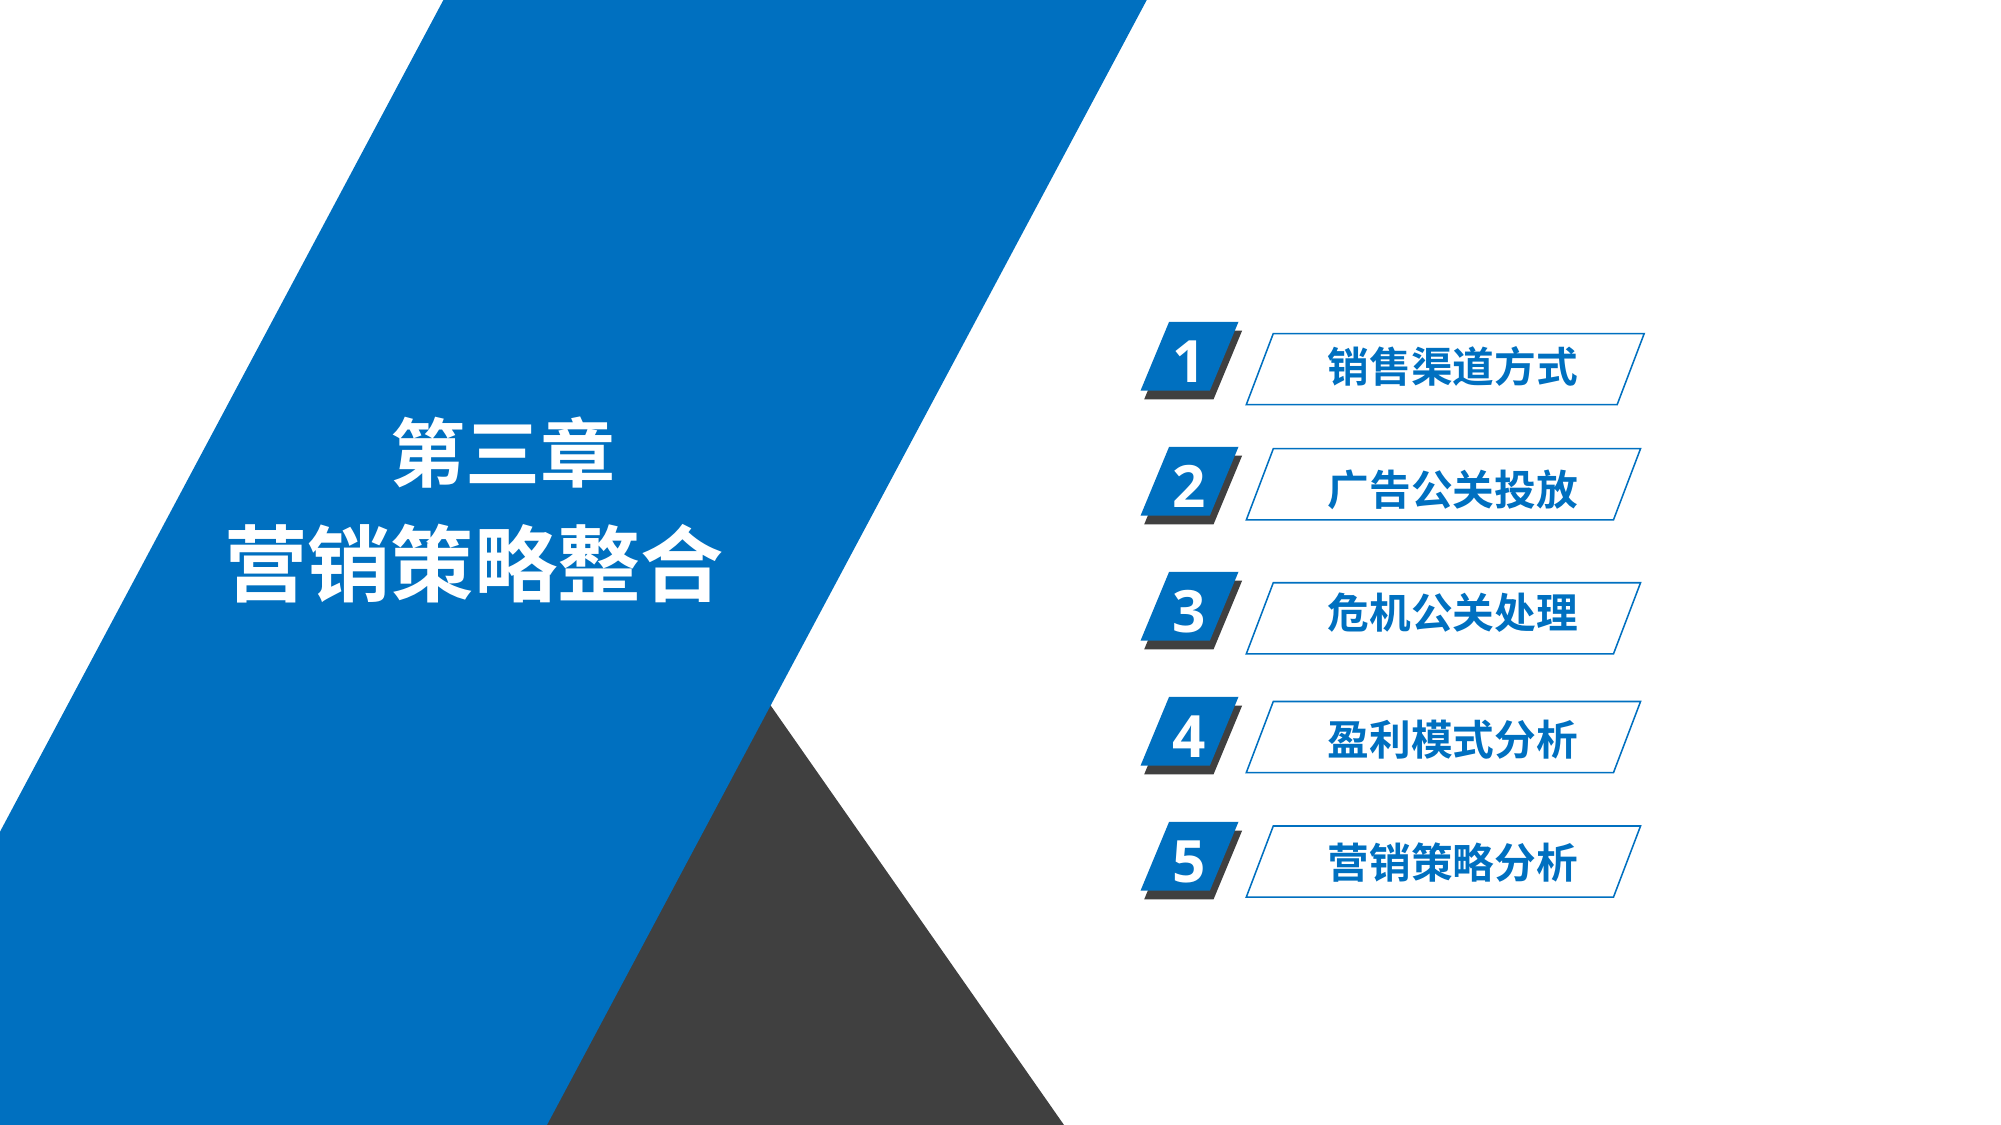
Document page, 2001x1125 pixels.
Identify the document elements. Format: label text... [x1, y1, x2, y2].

text_box 2 [1157, 441, 1261, 527]
text_box 1 [1157, 316, 1261, 402]
text_box [1144, 641, 1157, 650]
text_box 营销策略整合 [209, 505, 775, 620]
text_box [1140, 725, 1157, 766]
text_box [0, 0, 1147, 1125]
text_box 第三章 [375, 399, 647, 504]
text_box [1246, 701, 1641, 773]
text_box [1144, 516, 1157, 525]
text_box 广告公关投放 [1313, 456, 1768, 521]
text_box [548, 705, 1065, 1125]
text_box 4 [1157, 691, 1261, 777]
text_box [1246, 582, 1617, 654]
text_box [1144, 766, 1157, 775]
text_box [1144, 391, 1157, 400]
text_box 5 [1157, 816, 1261, 902]
text_box [1246, 448, 1641, 520]
text_box 3 [1157, 566, 1261, 652]
text_box 危机公关处理 [1313, 579, 1768, 645]
text_box [1140, 851, 1157, 891]
text_box [1140, 476, 1157, 516]
text_box 盈利模式分析 [1313, 706, 1768, 771]
text_box [1140, 350, 1157, 391]
text_box [1246, 333, 1620, 405]
text_box 营销策略分析 [1313, 829, 1768, 895]
text_box [1140, 601, 1157, 641]
text_box [1246, 826, 1641, 898]
text_box [1144, 891, 1157, 900]
text_box 销售渠道方式 [1313, 333, 1768, 399]
